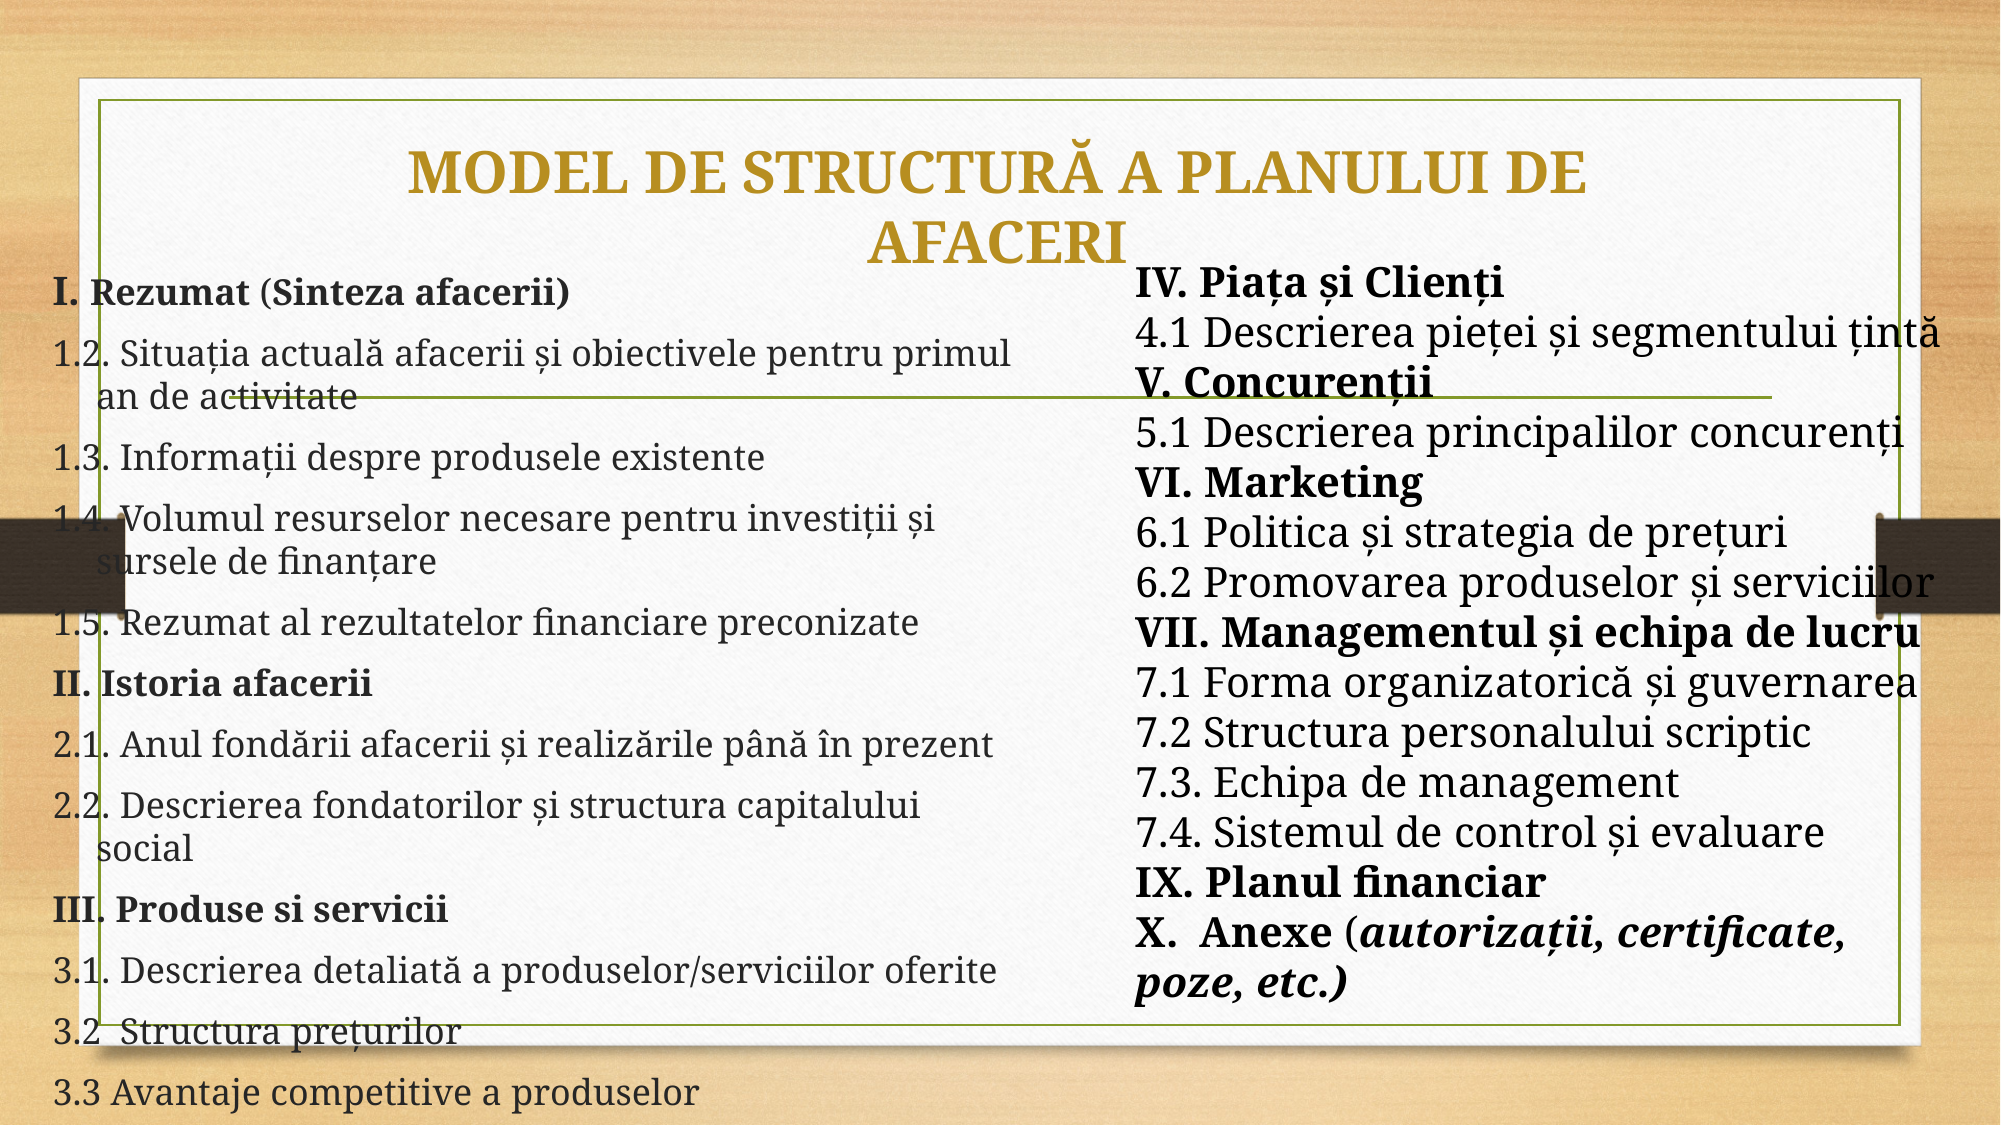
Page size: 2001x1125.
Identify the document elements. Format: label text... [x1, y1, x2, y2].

title MODEL DE STRUCTURĂ A PLANULUI DE AFACERI [297, 176, 1699, 233]
picture [101, 101, 1898, 396]
list I. Rezumat (Sinteza afacerii) 1.2. Situația actuală afacerii și obiectivele pentru primul an de activitate 1.3. Informații despre produsele existente 1.4. Volumul resurselor necesare pentru investiții și sursele de finanțare 1.5. Rezumat al rezultatelor financiare preconizate II. Istoria afacerii 2.1. Anul fondării afacerii și realizările până în prezent 2.2. Descrierea fondatorilor și structura capitalului social III. Produse si servicii 3.1. Descrierea detaliată a produselor/serviciilor oferite 3.2 Structura prețurilor 3.3 Avantaje competitive a produselor [37, 258, 1032, 1125]
text_box IV. Piața și Clienți 4.1 Descrierea pieței și segmentului țintă V. Concurenții 5.1 Descrierea principalilor concurenți VI. Marketing 6.1 Politica și strategia de prețuri 6.2 Promovarea produselor și serviciilor VII. Managementul și echipa de lucru 7.1 Forma organizatorică și guvernarea 7.2 Structura personalului scriptic 7.3. Echipa de management 7.4. Sistemul de control și evaluare IX. Planul financiar X. Anexe (autorizații, certificate, poze, etc.) [1120, 247, 1967, 1013]
picture [1032, 399, 1898, 1024]
picture [0, 0, 2001, 1125]
